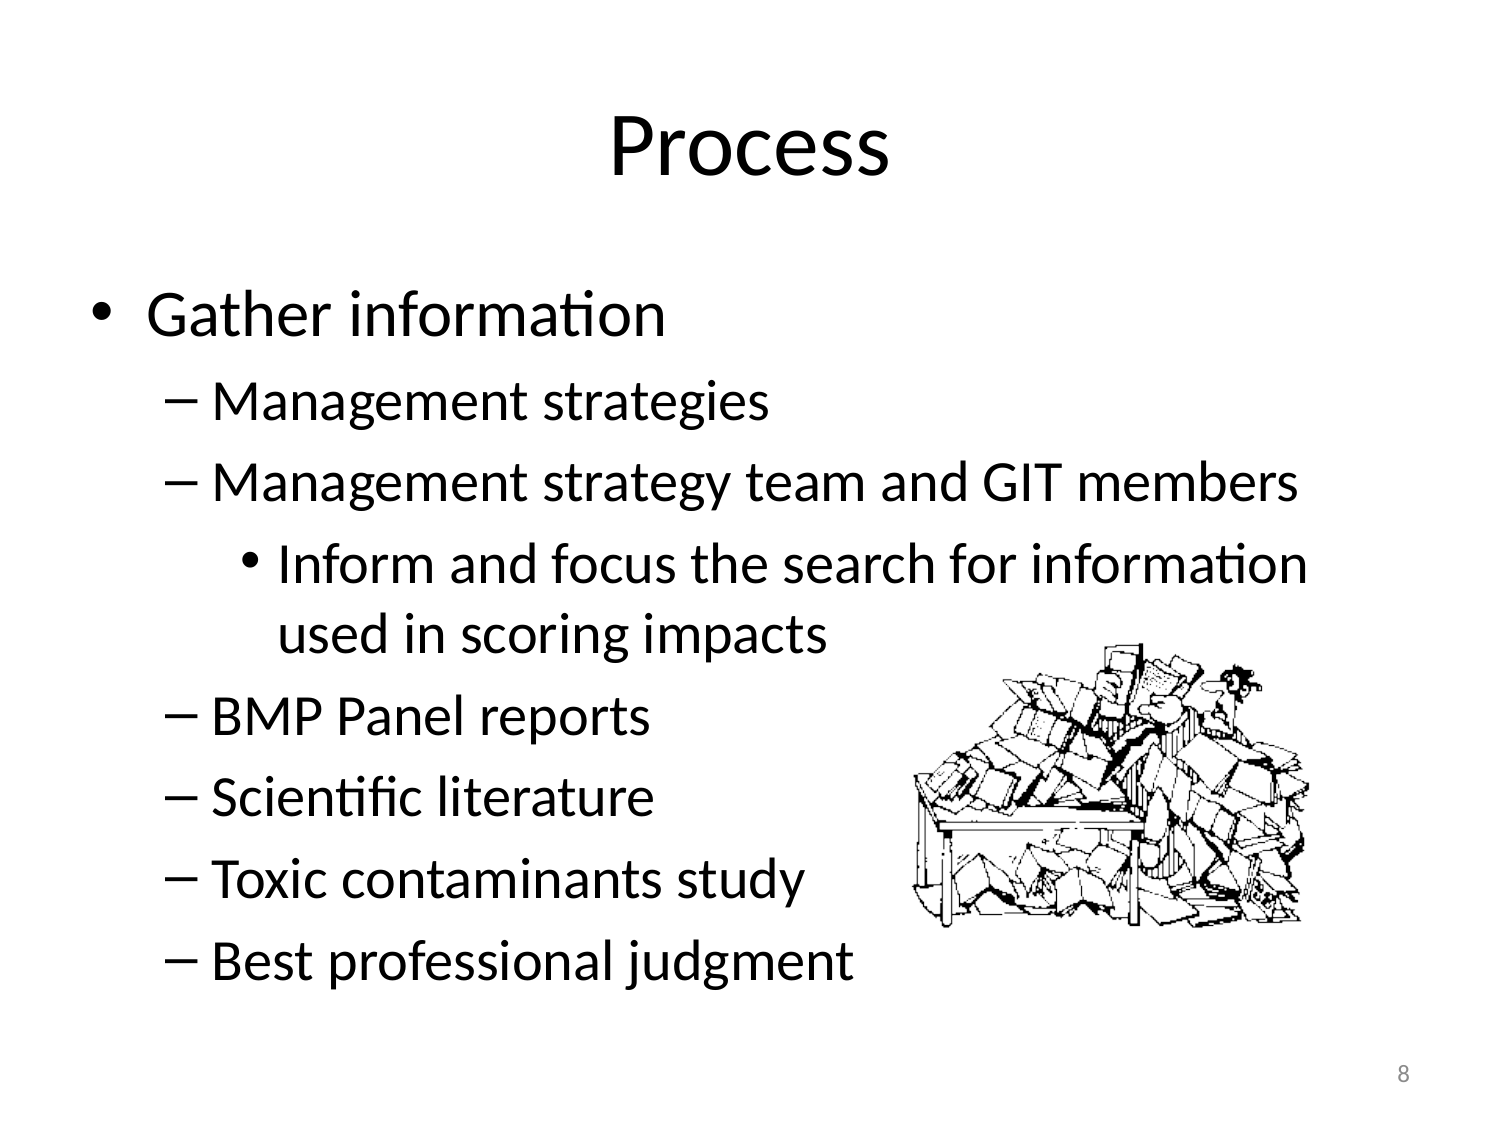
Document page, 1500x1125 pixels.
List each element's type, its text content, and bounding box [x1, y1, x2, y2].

title Process [75, 45, 1425, 233]
picture [862, 612, 1384, 962]
list Gather information Management strategies Management strategy team and GIT members Inform and focus the search for information used in scoring impacts BMP Panel reports Scientific literature Toxic contaminants study Best professional judgment [75, 262, 1425, 1038]
slide_number 8 [1074, 1042, 1425, 1103]
